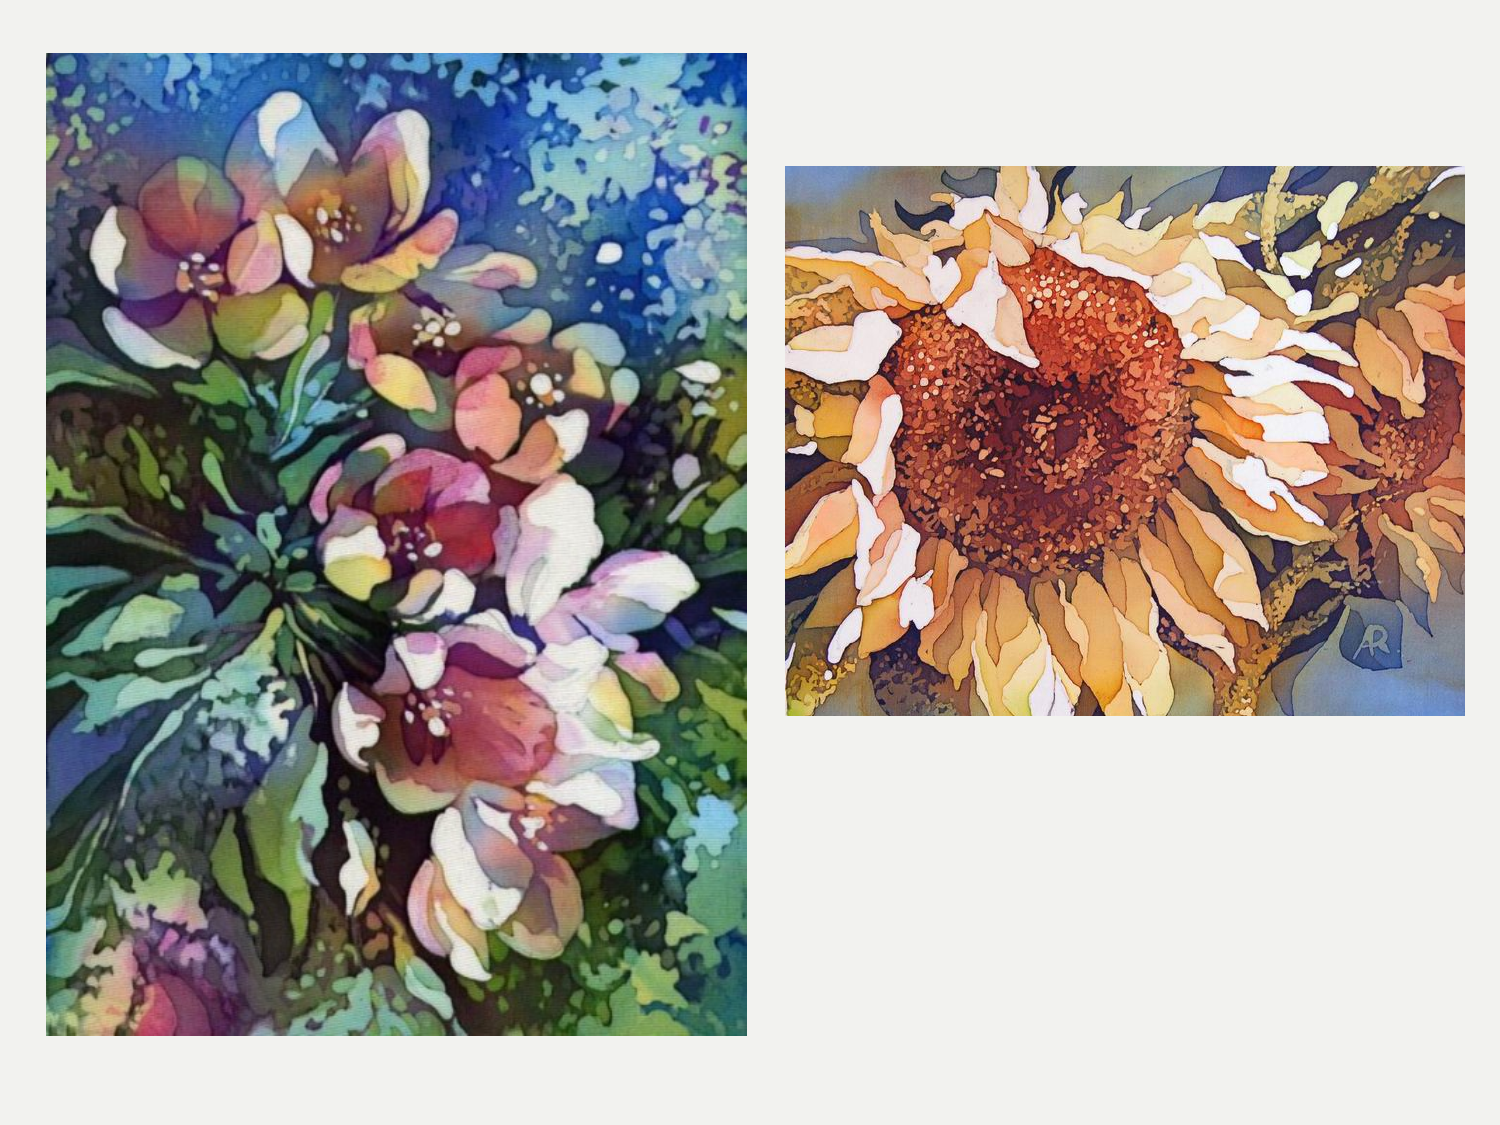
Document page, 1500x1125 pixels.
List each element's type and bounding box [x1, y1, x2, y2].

picture [46, 53, 747, 1036]
picture [784, 166, 1466, 716]
